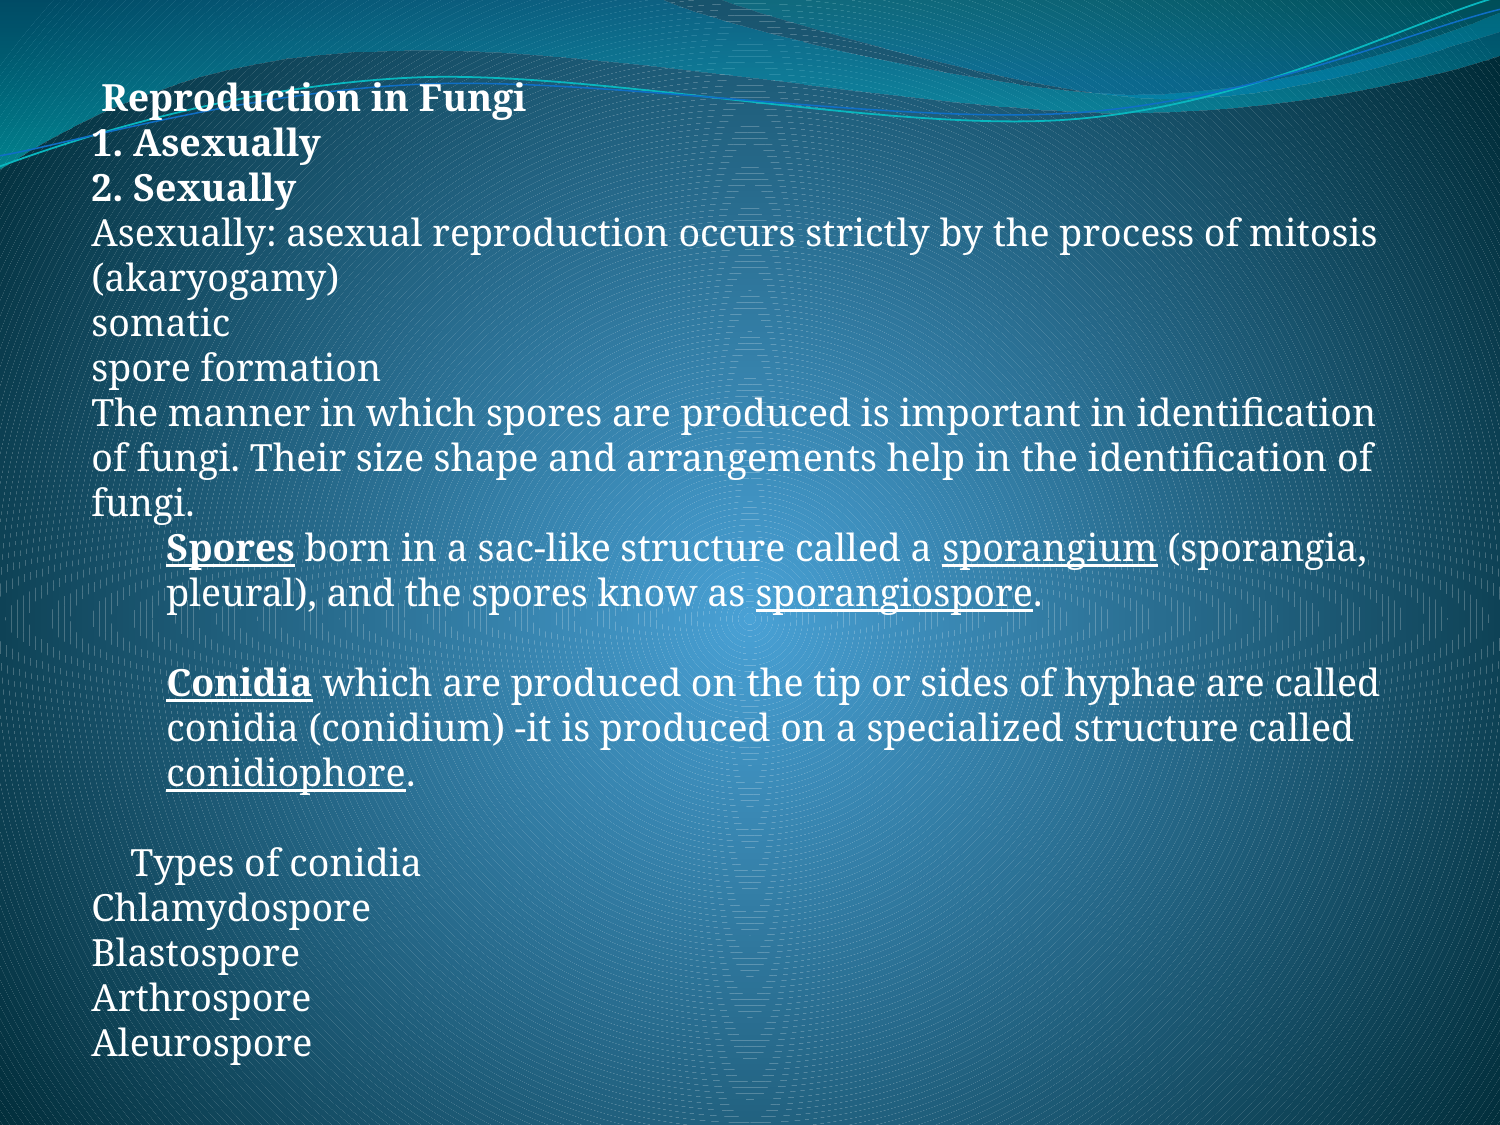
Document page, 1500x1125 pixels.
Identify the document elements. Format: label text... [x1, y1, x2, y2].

text_box Reproduction in Fungi 1. Asexually 2. Sexually Asexually: asexual reproduction occurs strictly by the process of mitosis (akaryogamy) somatic spore formation The manner in which spores are produced is important in identification of fungi. Their size shape and arrangements help in the identification of fungi. Spores born in a sac-like structure called a sporangium (sporangia, pleural), and the spores know as sporangiospore. Conidia which are produced on the tip or sides of hyphae are called conidia (conidium) -it is produced on a specialized structure called conidiophore. Types of conidia Chlamydospore Blastospore Arthrospore Aleurospore [76, 66, 1436, 1125]
